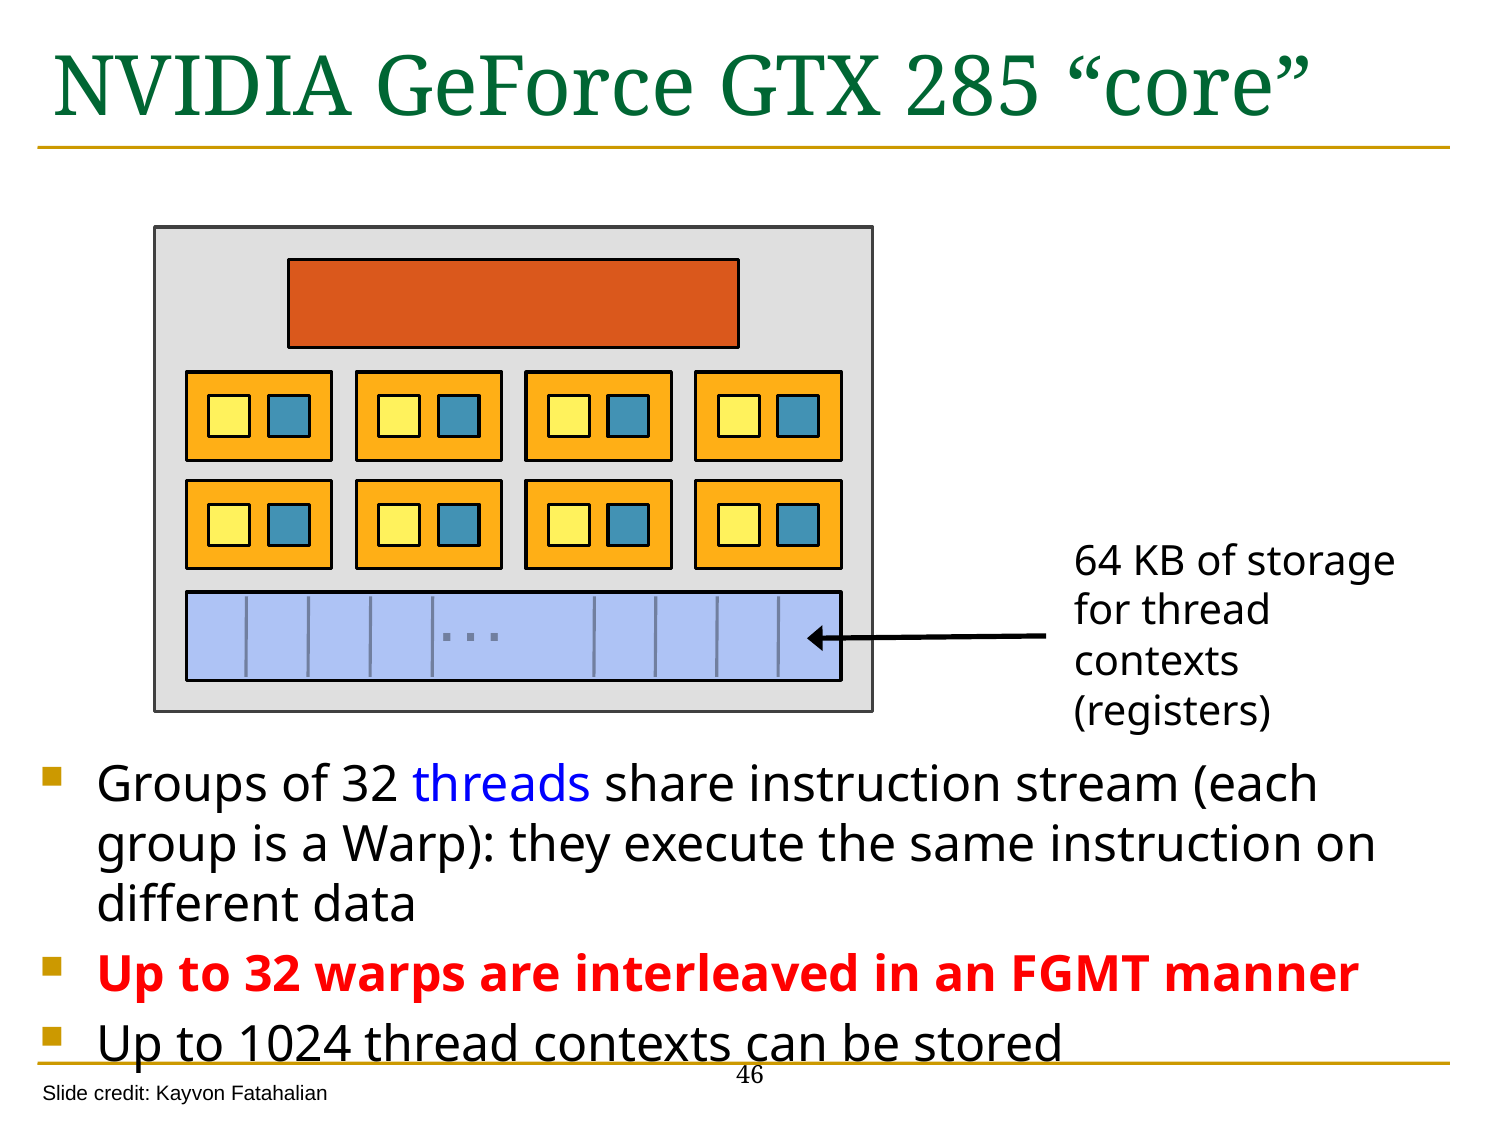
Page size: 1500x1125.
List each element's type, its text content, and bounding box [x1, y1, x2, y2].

title NVIDIA GeForce GTX 285 “core” [37, 24, 1450, 200]
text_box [806, 635, 1047, 639]
list Groups of 32 threads share instruction stream (each group is a Warp): they execute the same instruction on different data Up to 32 warps are interleaved in an FGMT manner Up to 1024 thread contexts can be stored [24, 743, 1475, 1059]
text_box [154, 226, 874, 712]
slide_number 46 [512, 1059, 988, 1101]
text_box 64 KB of storage for thread contexts (registers) [1059, 526, 1445, 741]
text_box Slide credit: Kayvon Fatahalian [27, 1072, 343, 1112]
